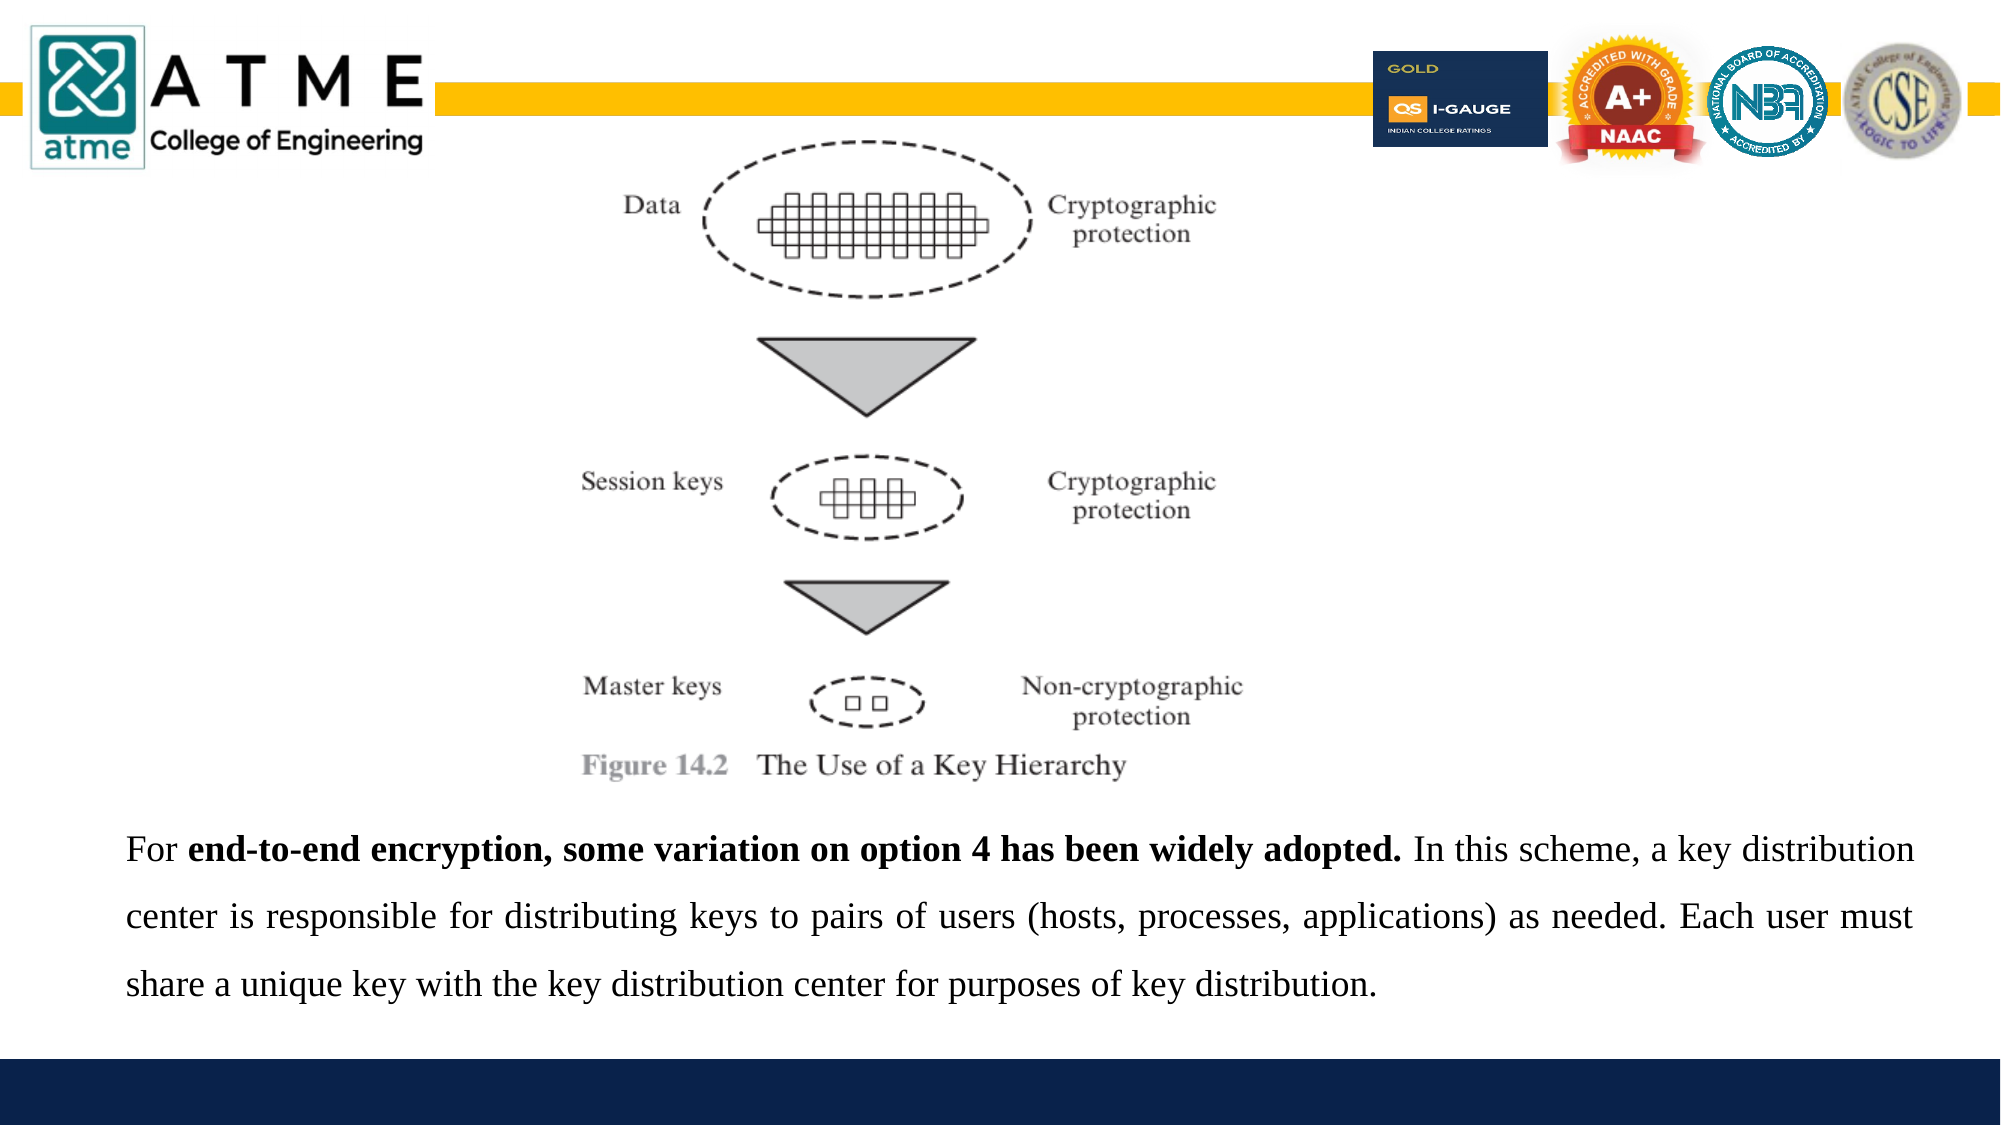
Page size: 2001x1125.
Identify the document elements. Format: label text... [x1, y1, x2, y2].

text_box For end-to-end encryption, some variation on option 4 has been widely adopted. In this scheme, a key distribution center is responsible for distributing keys to pairs of users (hosts, processes, applications) as needed. Each user must share a unique key with the key distribution center for purposes of key distribution. [111, 793, 1931, 1011]
picture [1373, 20, 1828, 180]
picture [1840, 26, 1968, 176]
picture [22, 15, 435, 178]
picture [0, 1059, 2001, 1125]
picture [517, 119, 1368, 825]
